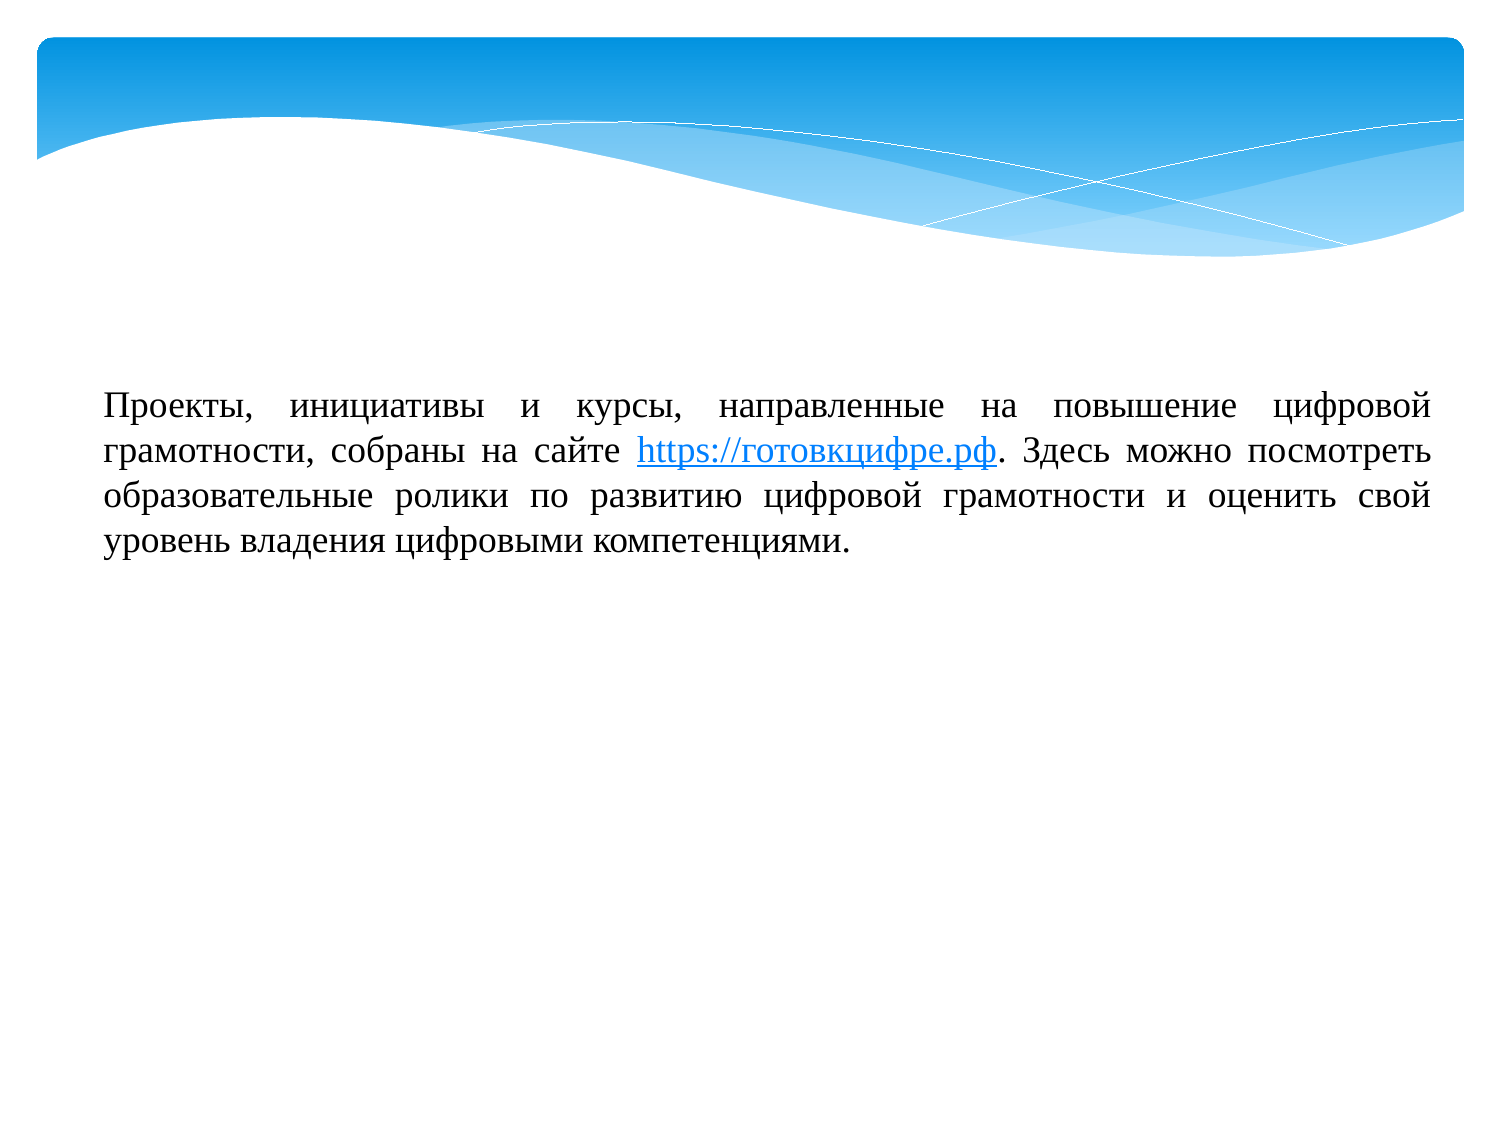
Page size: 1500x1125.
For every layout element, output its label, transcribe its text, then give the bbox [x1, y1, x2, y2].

text_box Проекты, инициативы и курсы, направленные на повышение цифровой грамотности, собраны на сайте https://готовкцифре.рф. Здесь можно посмотреть образовательные ролики по развитию цифровой грамотности и оценить свой уровень владения цифровыми компетенциями. [88, 373, 1447, 658]
